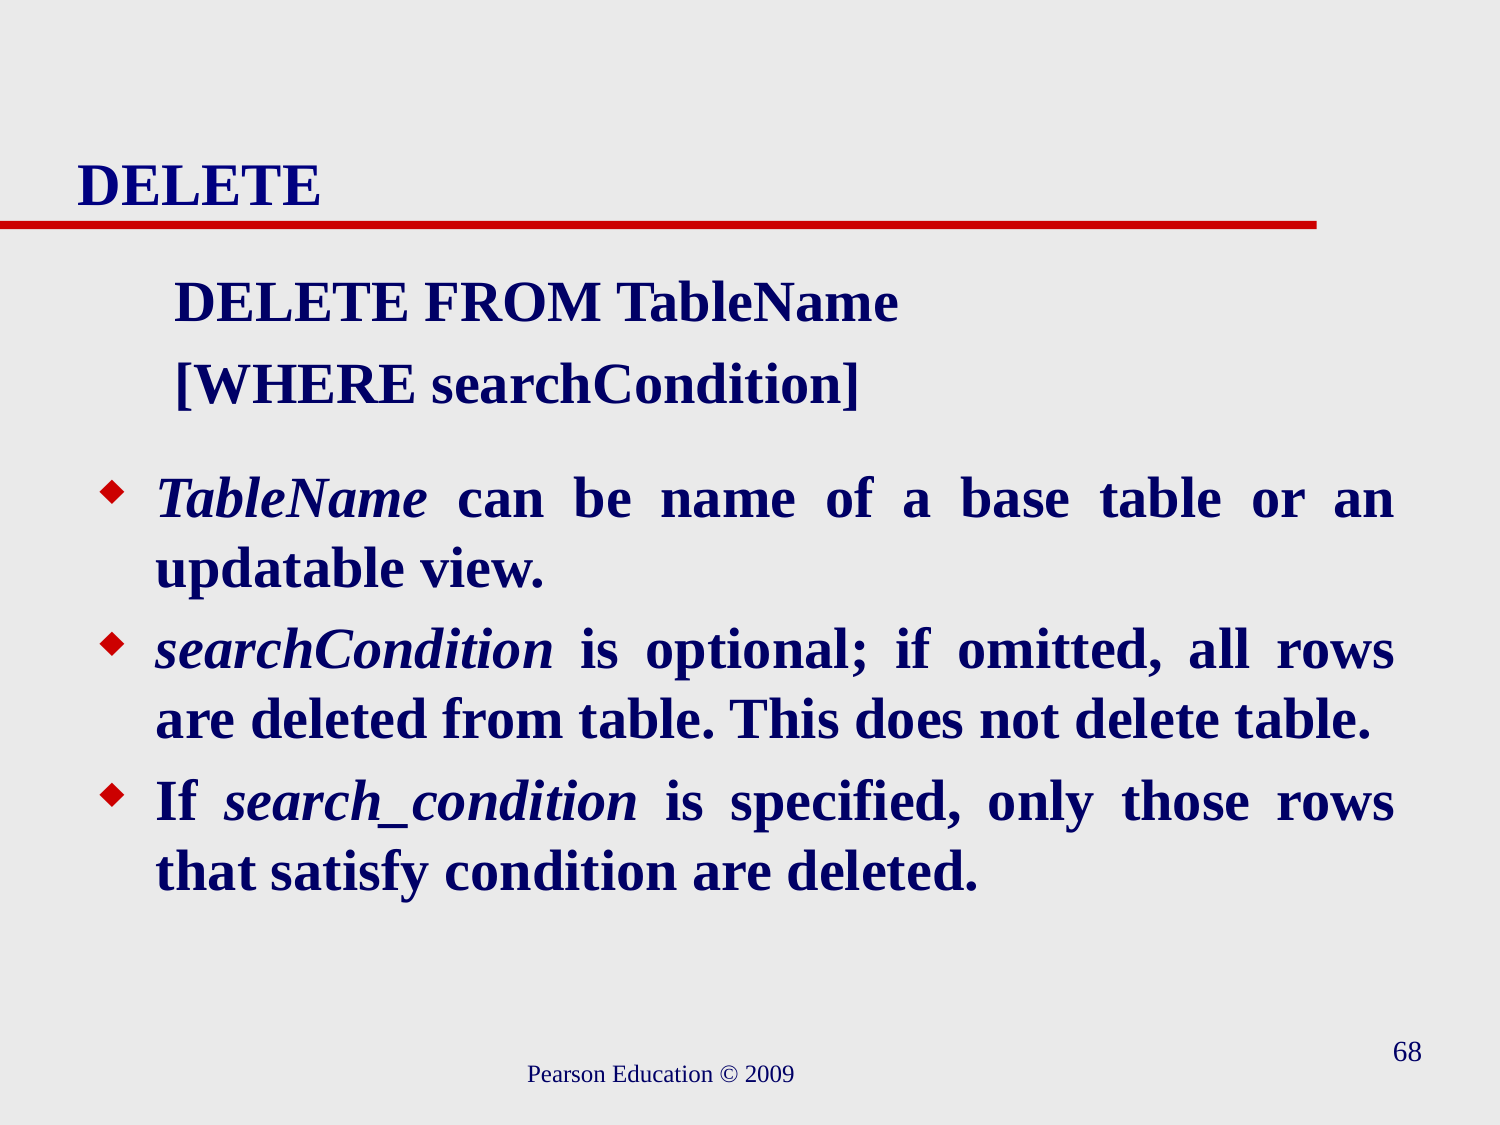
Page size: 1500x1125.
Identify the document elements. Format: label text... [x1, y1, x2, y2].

text_box Pearson Education © 2009 [512, 1050, 1038, 1095]
list DELETE FROM TableName [WHERE searchCondition] TableName can be name of a base table or an updatable view. searchCondition is optional; if omitted, all rows are deleted from table. This does not delete table. If search_condition is specified, only those rows that satisfy condition are deleted. [84, 255, 1412, 931]
title DELETE [62, 43, 1338, 226]
slide_number 68 [1124, 1012, 1438, 1088]
